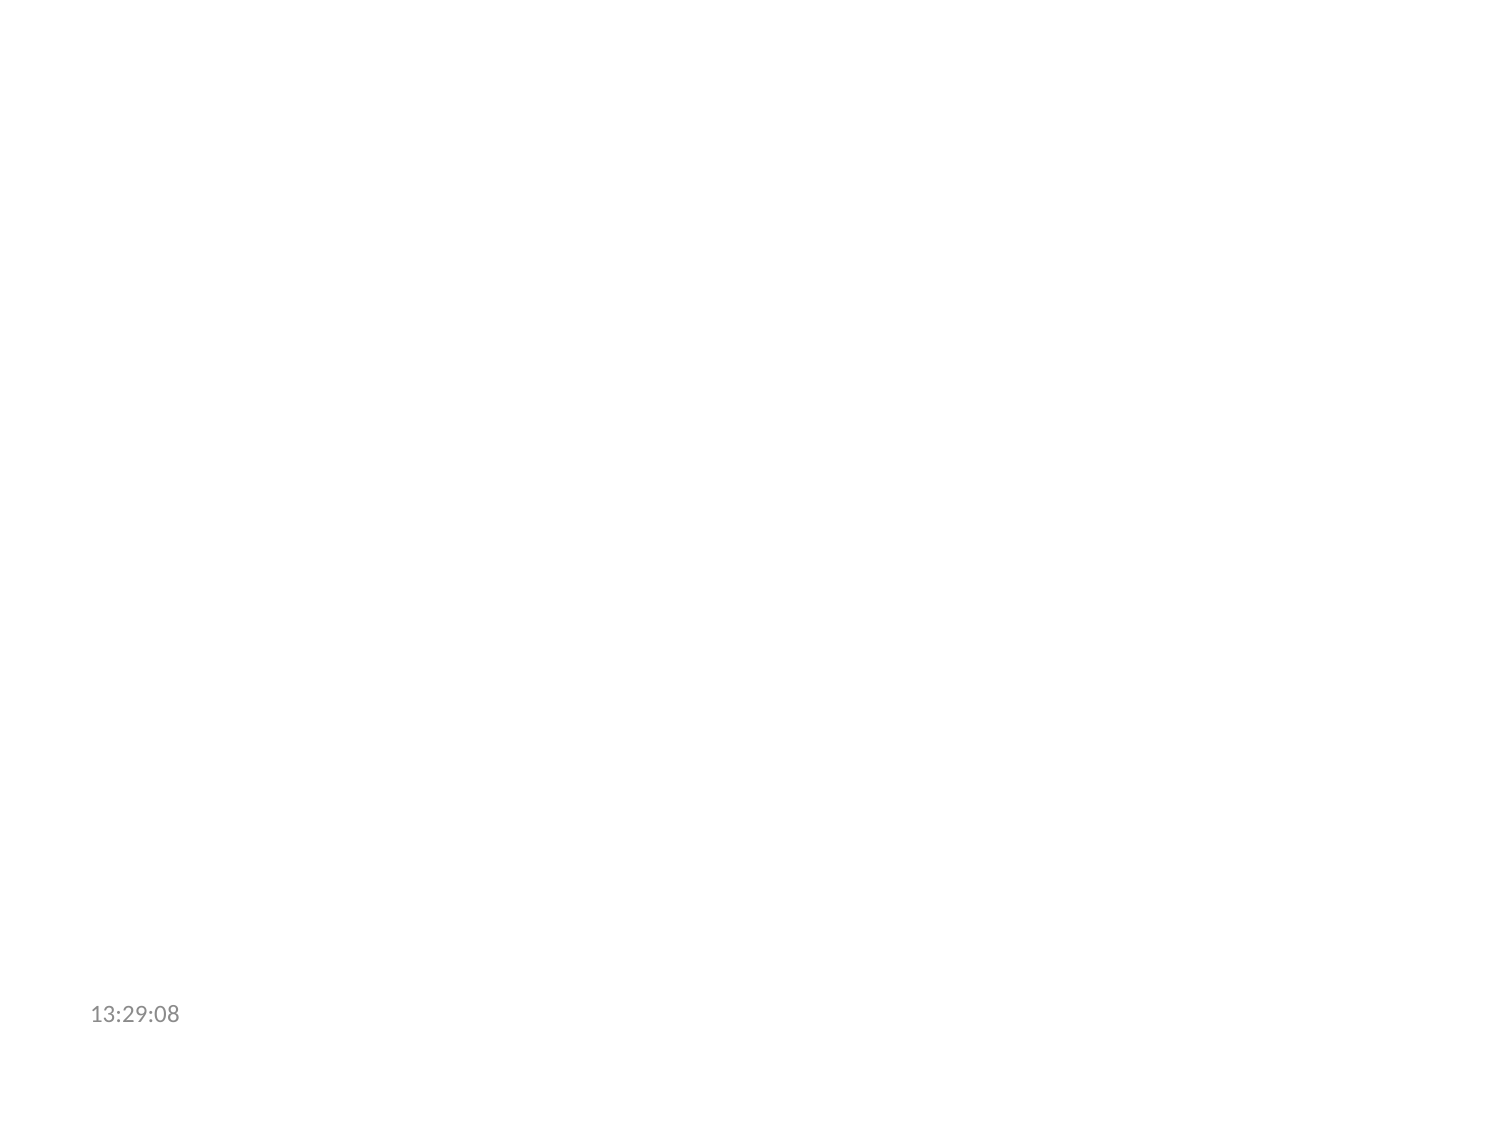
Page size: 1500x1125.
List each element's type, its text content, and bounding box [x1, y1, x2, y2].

text_box 15:35:09 [75, 982, 425, 1043]
